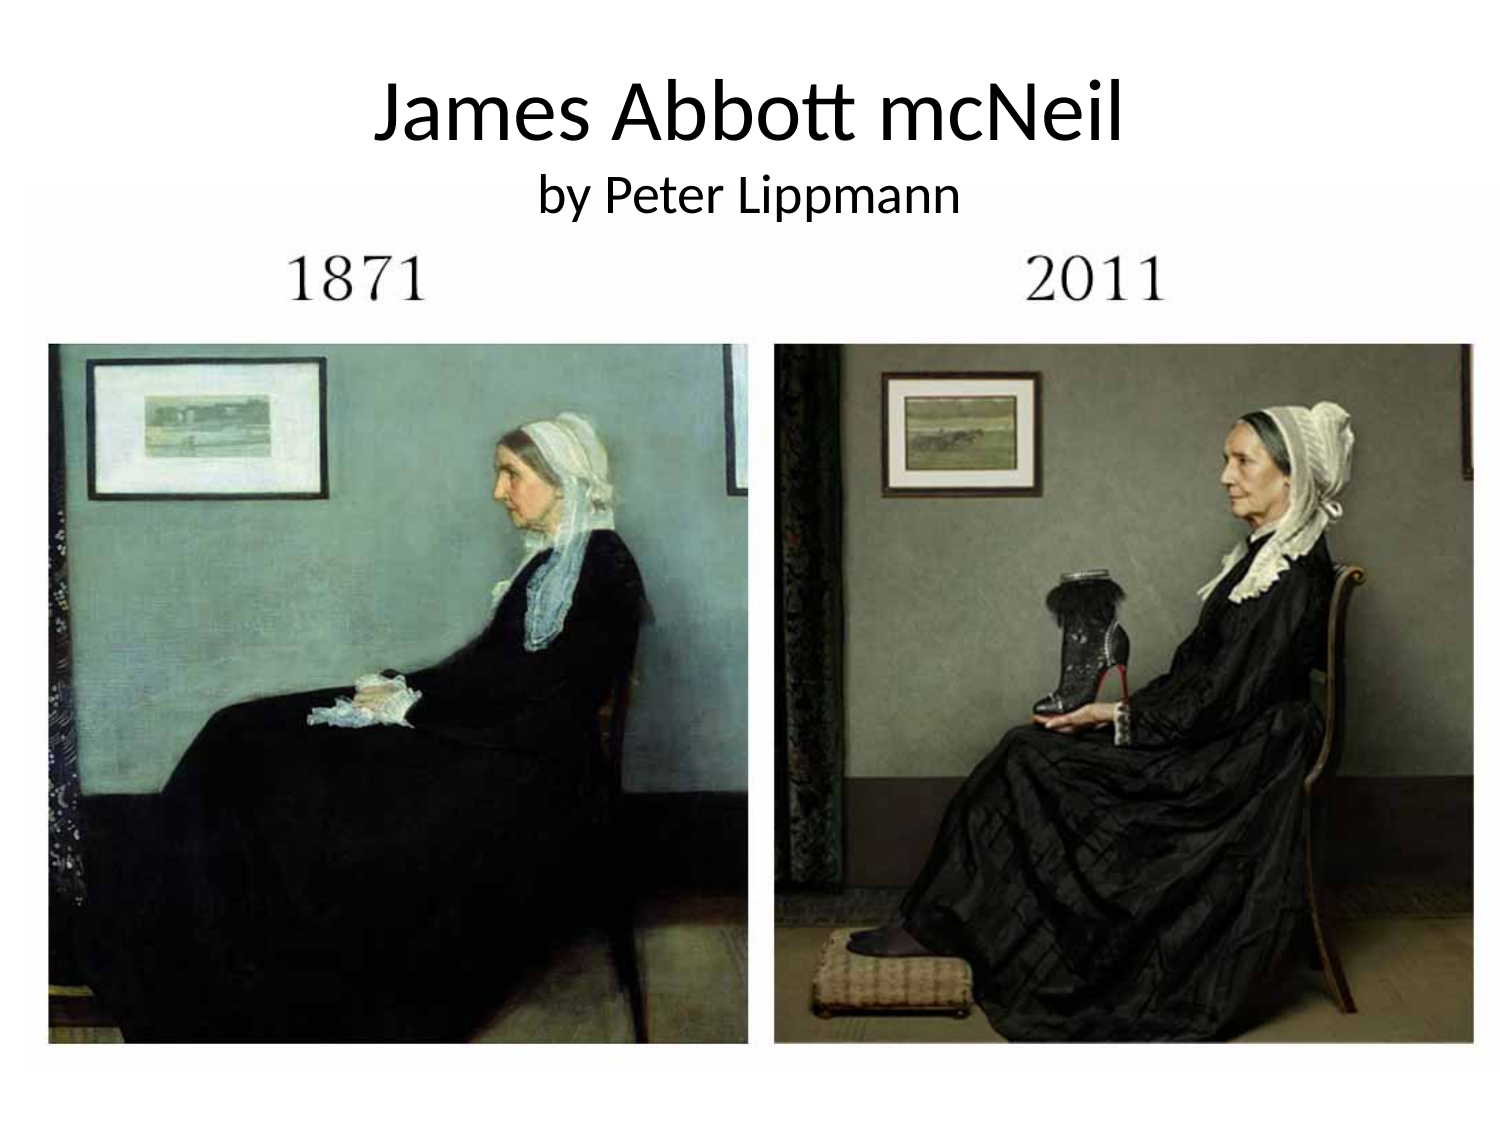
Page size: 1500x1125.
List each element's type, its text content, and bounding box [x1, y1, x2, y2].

picture [24, 184, 1500, 1070]
text_box James Abbott mcNeil by Peter Lippmann [74, 45, 1425, 182]
